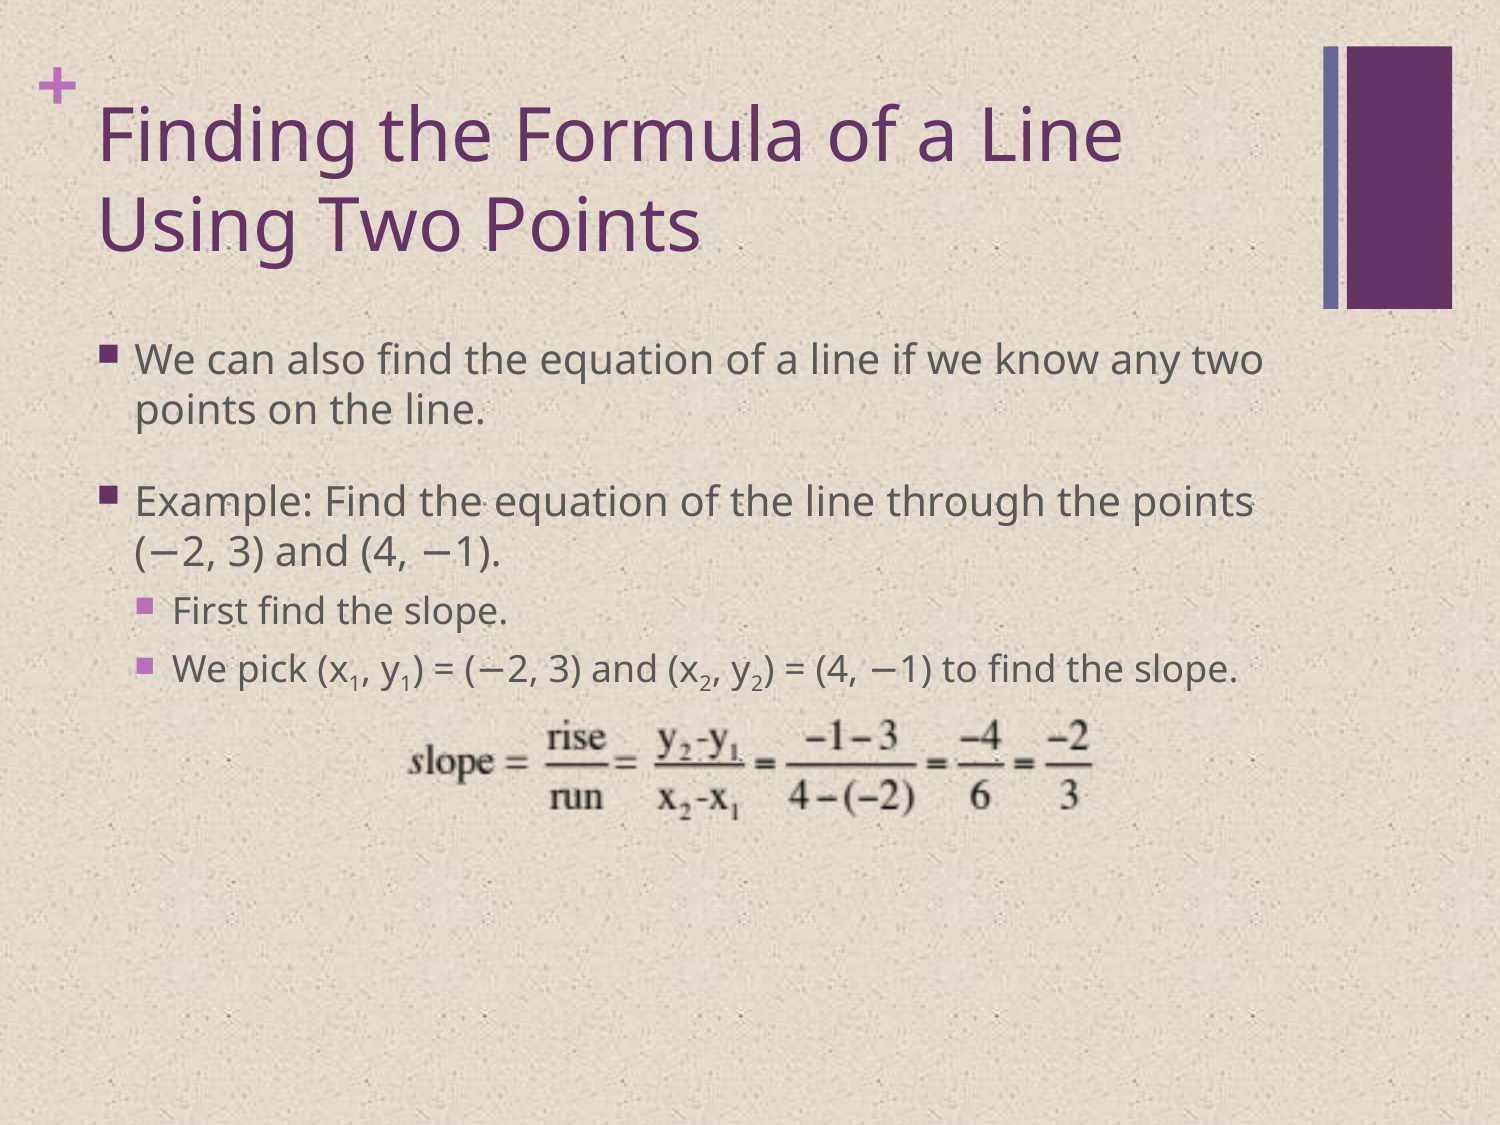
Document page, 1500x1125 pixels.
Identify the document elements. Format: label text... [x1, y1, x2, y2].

list We can also find the equation of a line if we know any two points on the line. Example: Find the equation of the line through the points (−2, 3) and (4, −1). First find the slope. We pick (x1, y1) = (−2, 3) and (x2, y2) = (4, −1) to find the slope. [81, 324, 1322, 1005]
title Finding the Formula of a Line Using Two Points [81, 79, 1322, 263]
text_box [402, 707, 1098, 824]
picture [0, 0, 1500, 1125]
